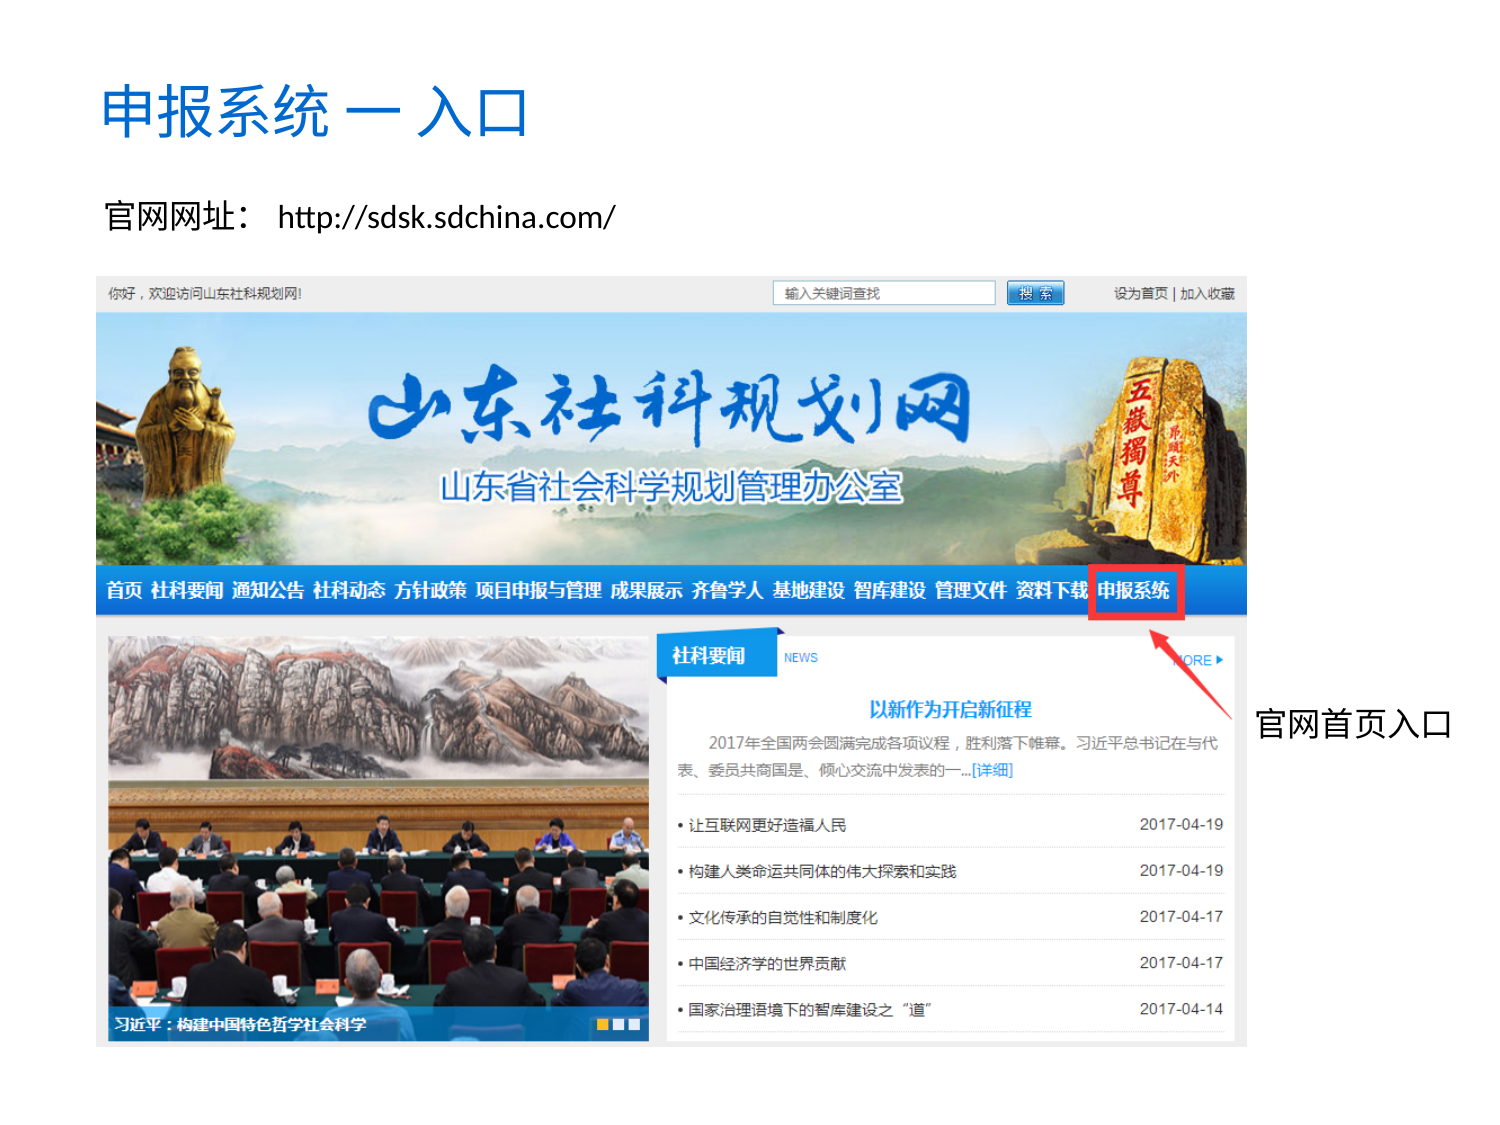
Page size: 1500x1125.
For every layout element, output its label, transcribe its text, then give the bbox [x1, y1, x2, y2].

text_box 申报系统 一 入口 [83, 67, 548, 153]
text_box 官网网址：http://sdsk.sdchina.com/ [88, 187, 1330, 243]
picture [95, 275, 1247, 1047]
text_box 官网首页入口 [1251, 695, 1469, 751]
